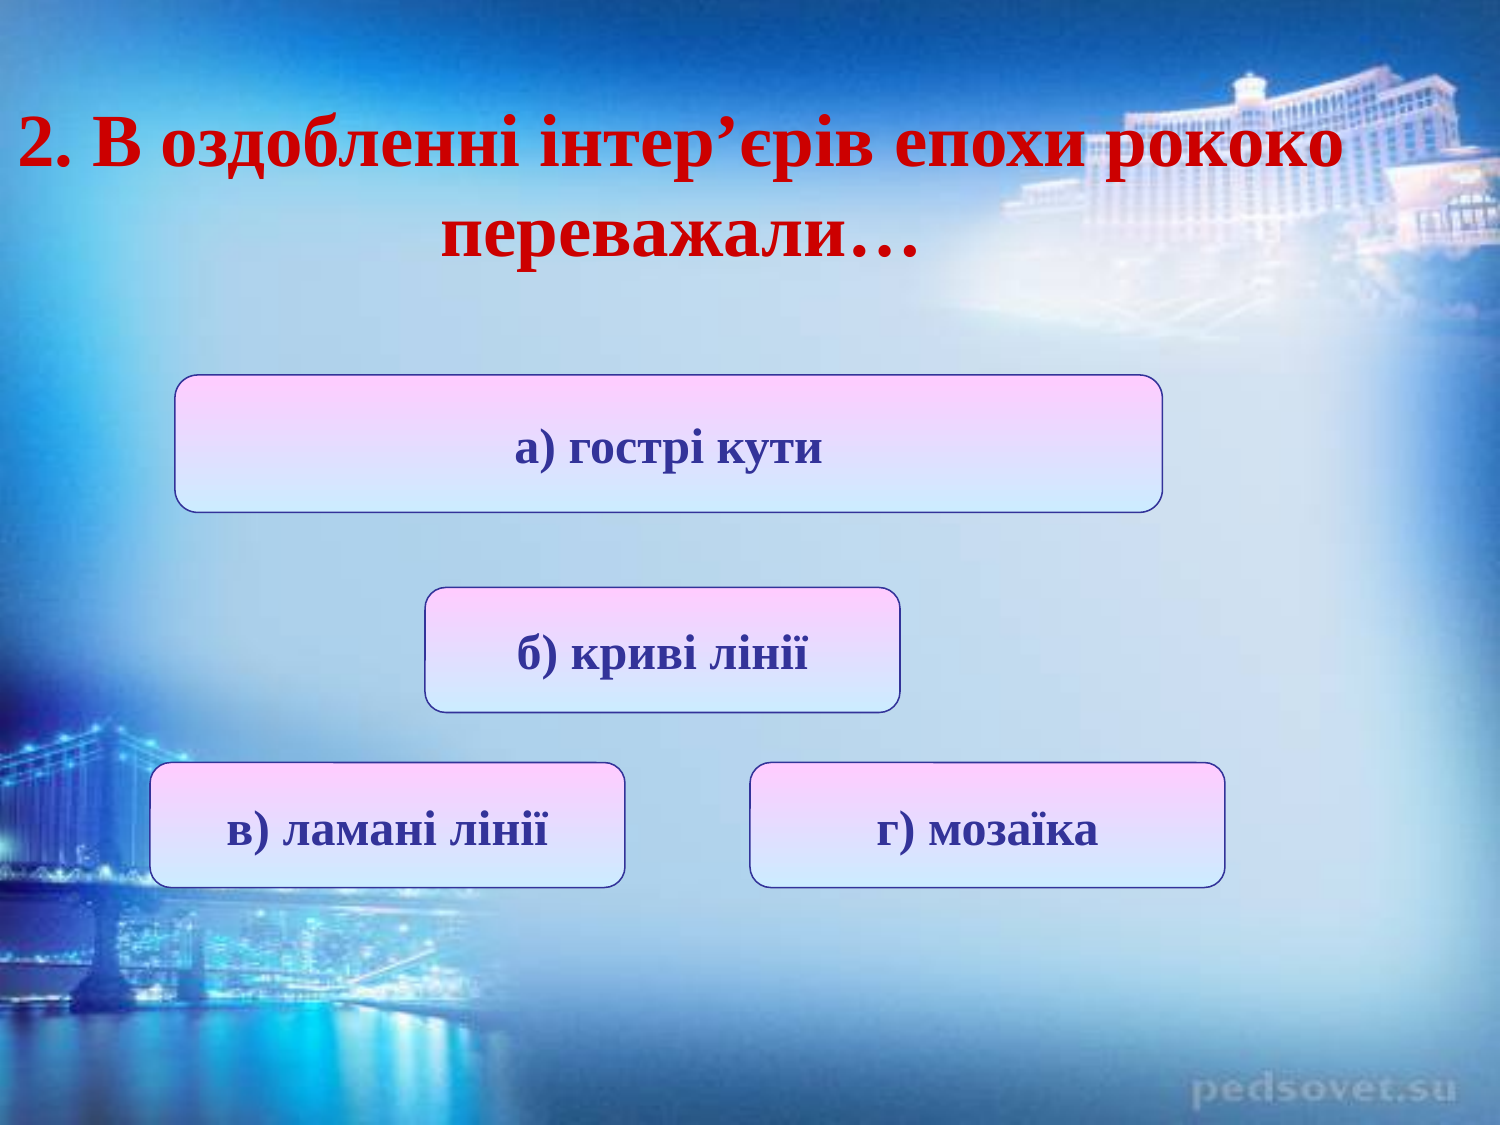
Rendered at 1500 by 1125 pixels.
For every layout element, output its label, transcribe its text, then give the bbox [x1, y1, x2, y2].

text_box б) криві лінії [424, 587, 901, 713]
text_box в) ламані лінії [149, 762, 625, 888]
text_box а) гострі кути [174, 374, 1163, 513]
picture [0, 0, 1500, 1125]
title 2. В оздобленні інтер’єрів епохи рококо переважали… [0, 87, 1363, 276]
text_box г) мозаїка [749, 762, 1225, 888]
